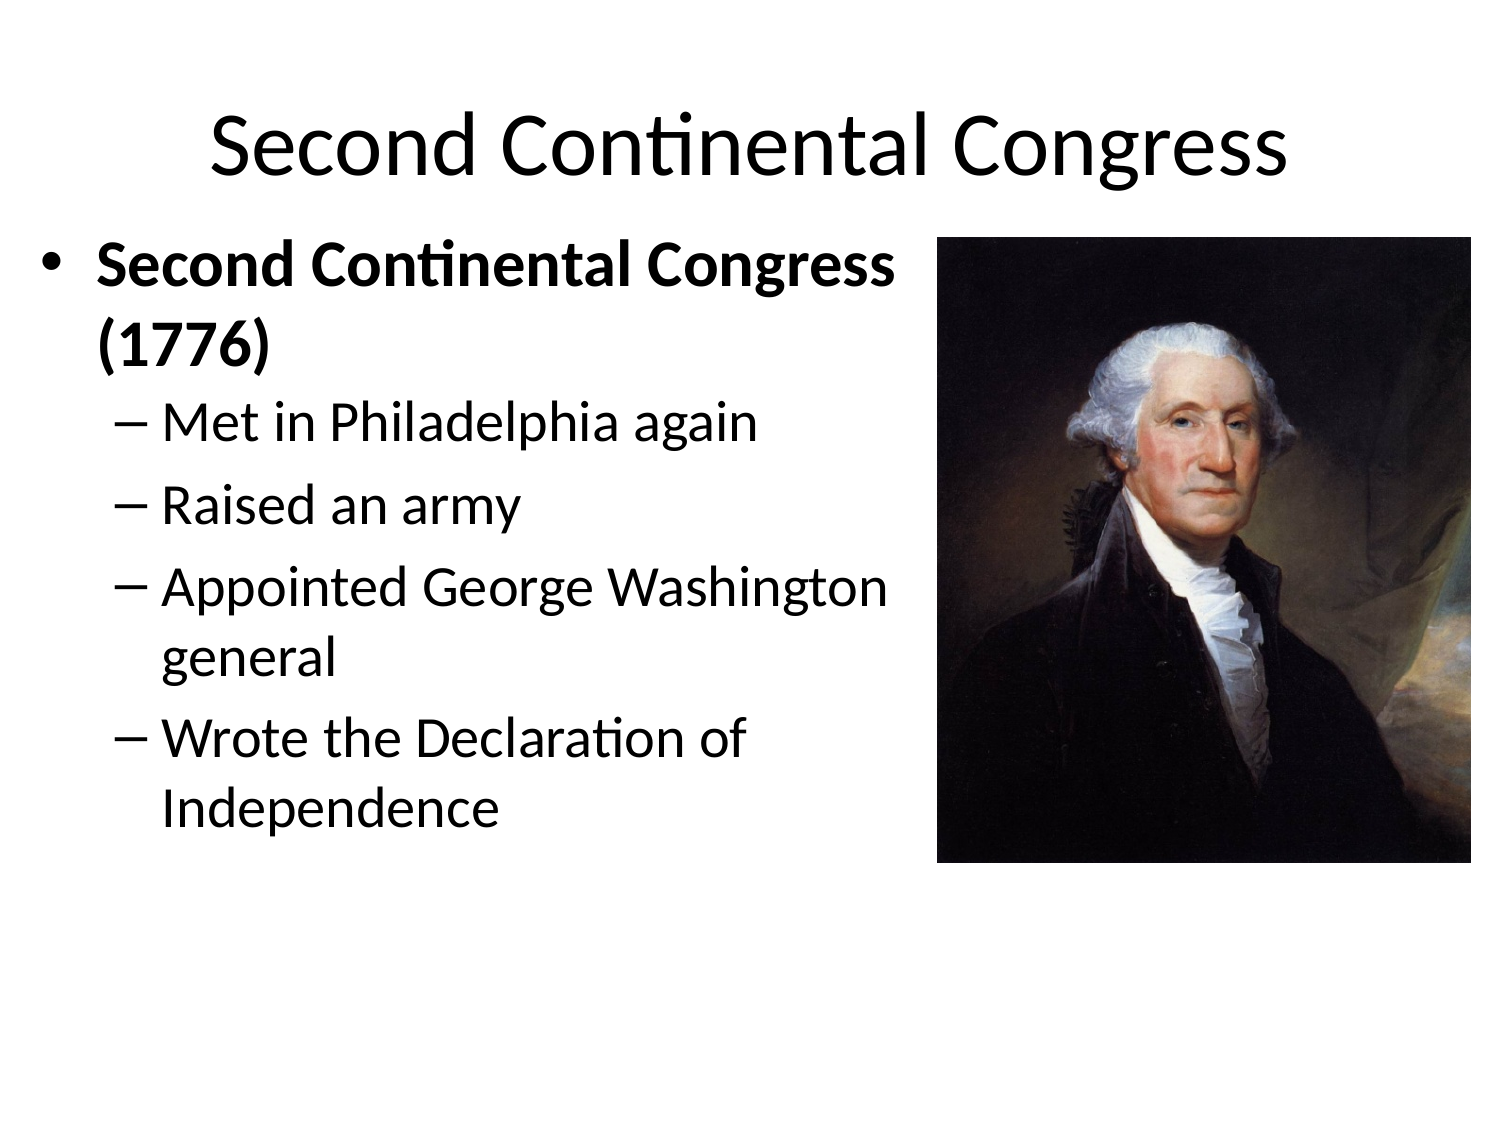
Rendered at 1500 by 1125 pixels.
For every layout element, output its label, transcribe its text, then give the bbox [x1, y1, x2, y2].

list Second Continental Congress (1776) Met in Philadelphia again Raised an army Appointed George Washington general Wrote the Declaration of Independence [24, 212, 1088, 1005]
picture [937, 237, 1472, 863]
title Second Continental Congress [75, 45, 1425, 233]
